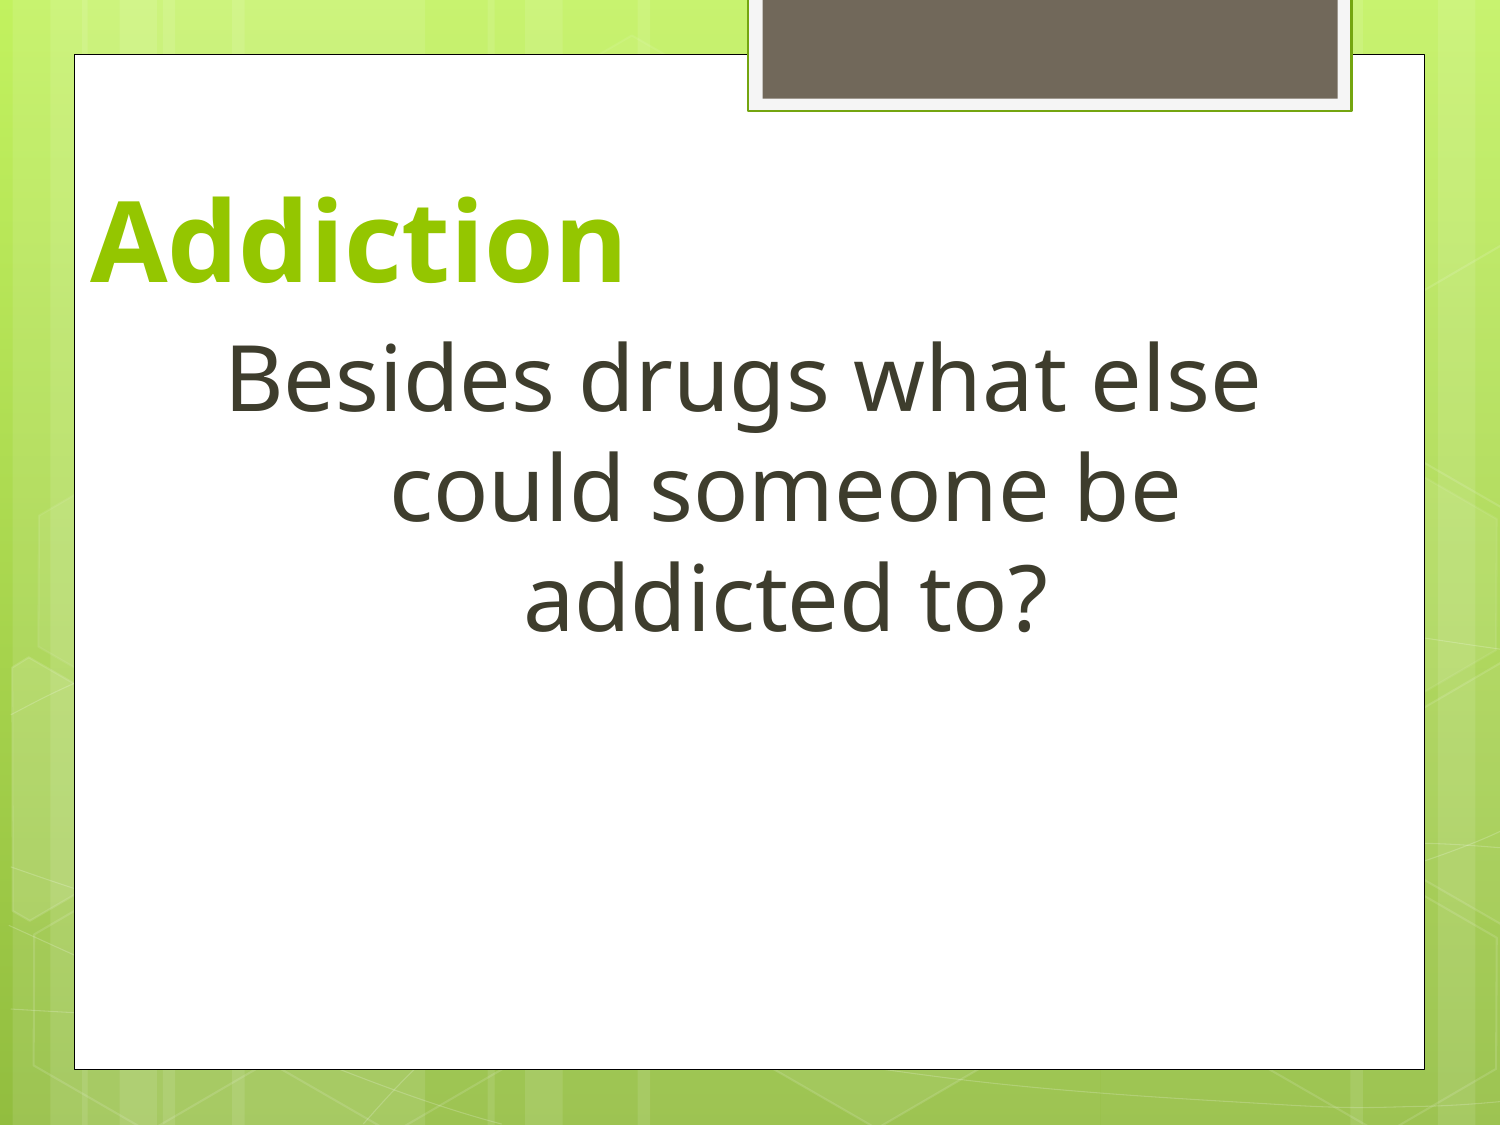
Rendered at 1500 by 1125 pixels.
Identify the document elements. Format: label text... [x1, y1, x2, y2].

list Besides drugs what else could someone be addicted to? [137, 312, 1350, 725]
title Addiction [75, 45, 1425, 313]
